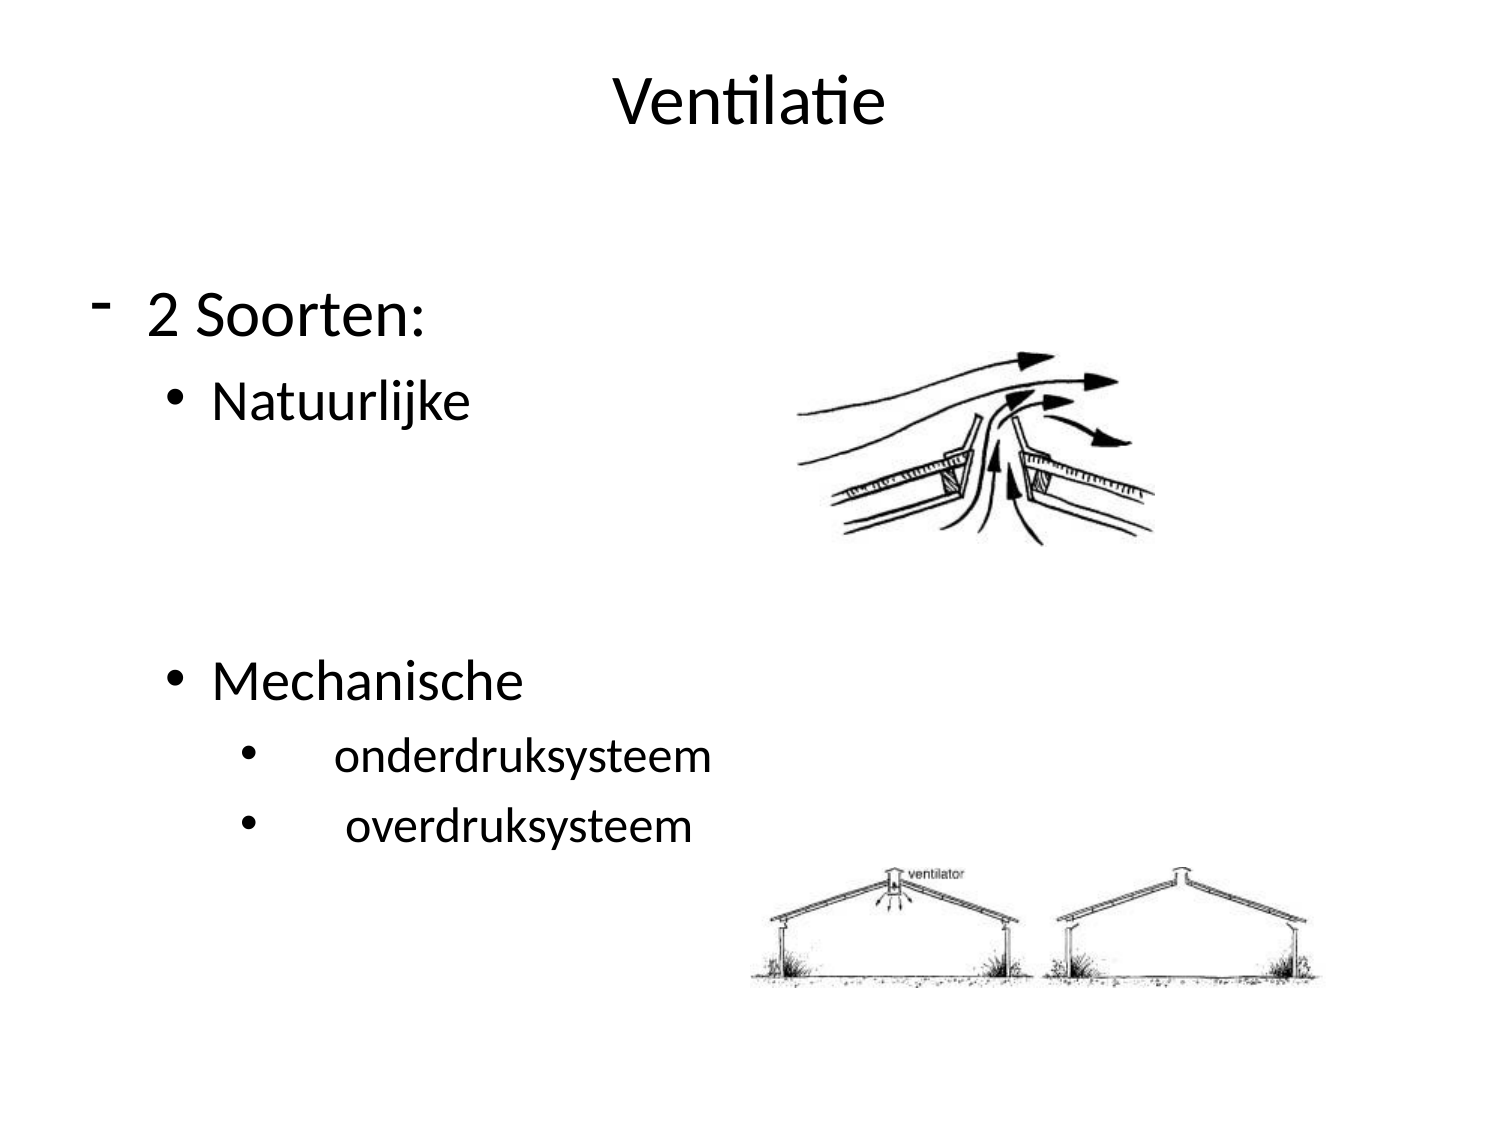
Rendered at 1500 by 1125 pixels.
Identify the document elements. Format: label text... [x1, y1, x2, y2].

picture [796, 351, 1155, 548]
picture [749, 866, 1335, 988]
list 2 Soorten: Natuurlijke Mechanische onderdruksysteem overdruksysteem [75, 262, 1425, 1005]
title Ventilatie [75, 45, 1425, 233]
